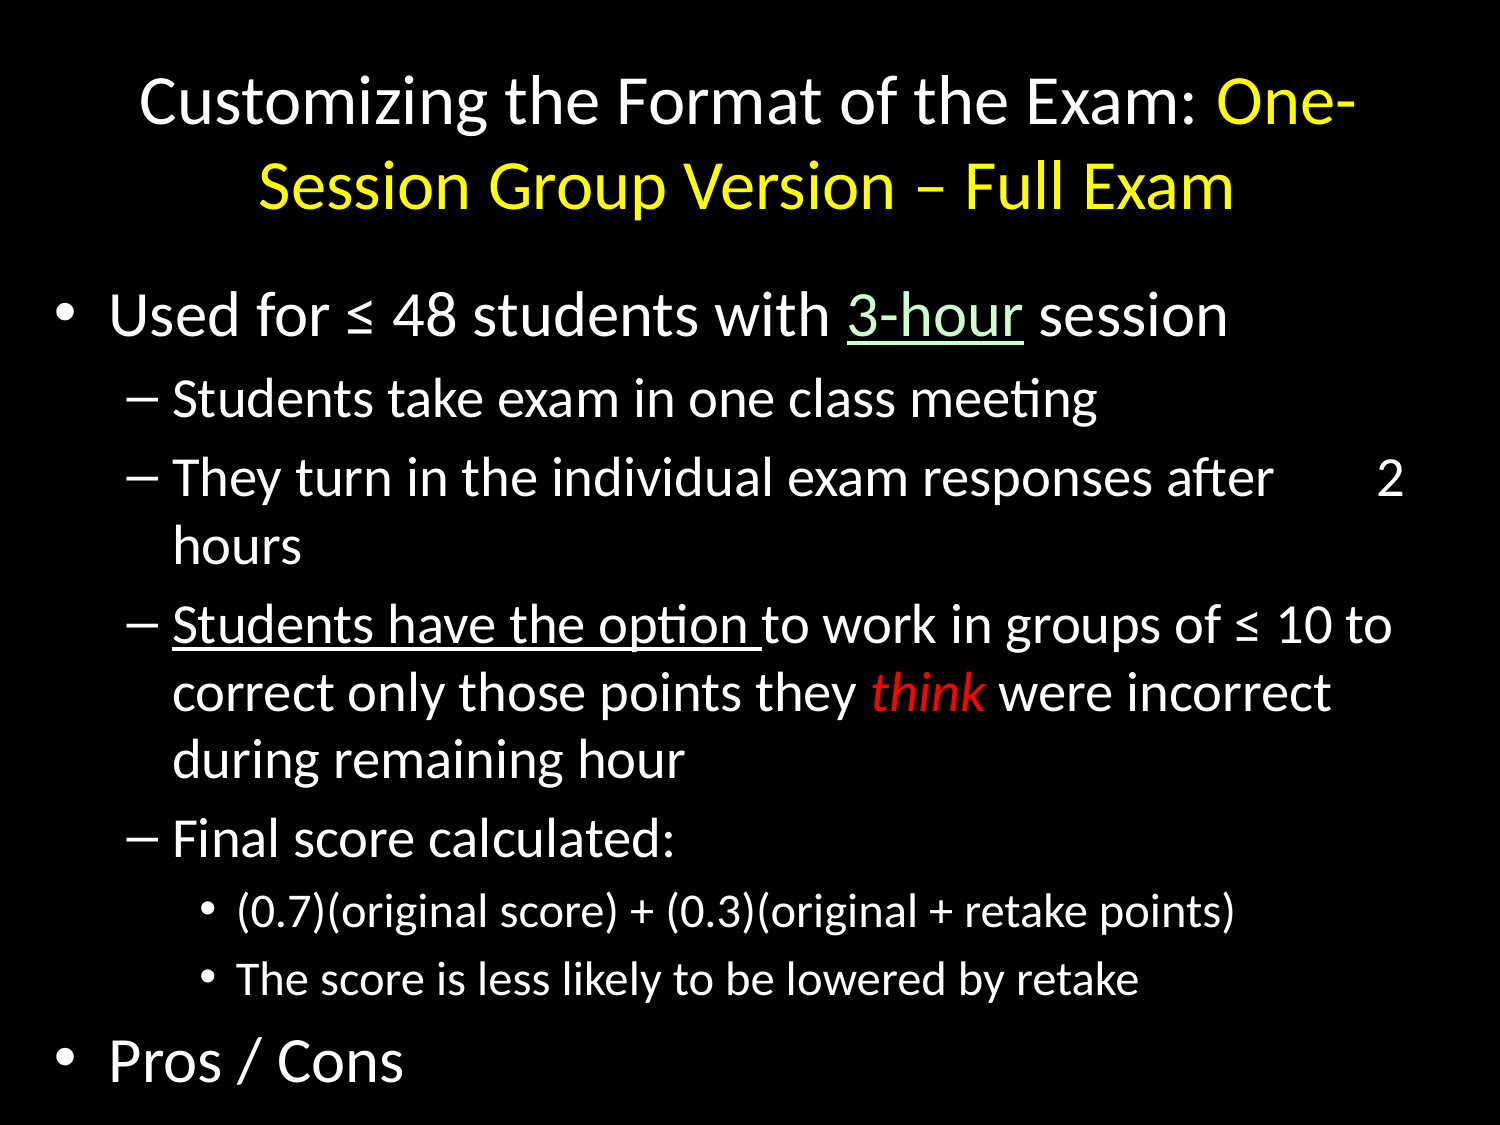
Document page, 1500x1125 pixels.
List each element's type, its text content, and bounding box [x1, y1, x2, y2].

list Used for ≤ 48 students with 3-hour session Students take exam in one class meeting They turn in the individual exam responses after 2 hours Students have the option to work in groups of ≤ 10 to correct only those points they think were incorrect during remaining hour Final score calculated: (0.7)(original score) + (0.3)(original + retake points) The score is less likely to be lowered by retake Pros / Cons [38, 264, 1464, 1109]
title Customizing the Format of the Exam: One-Session Group Version – Full Exam [35, 45, 1461, 233]
